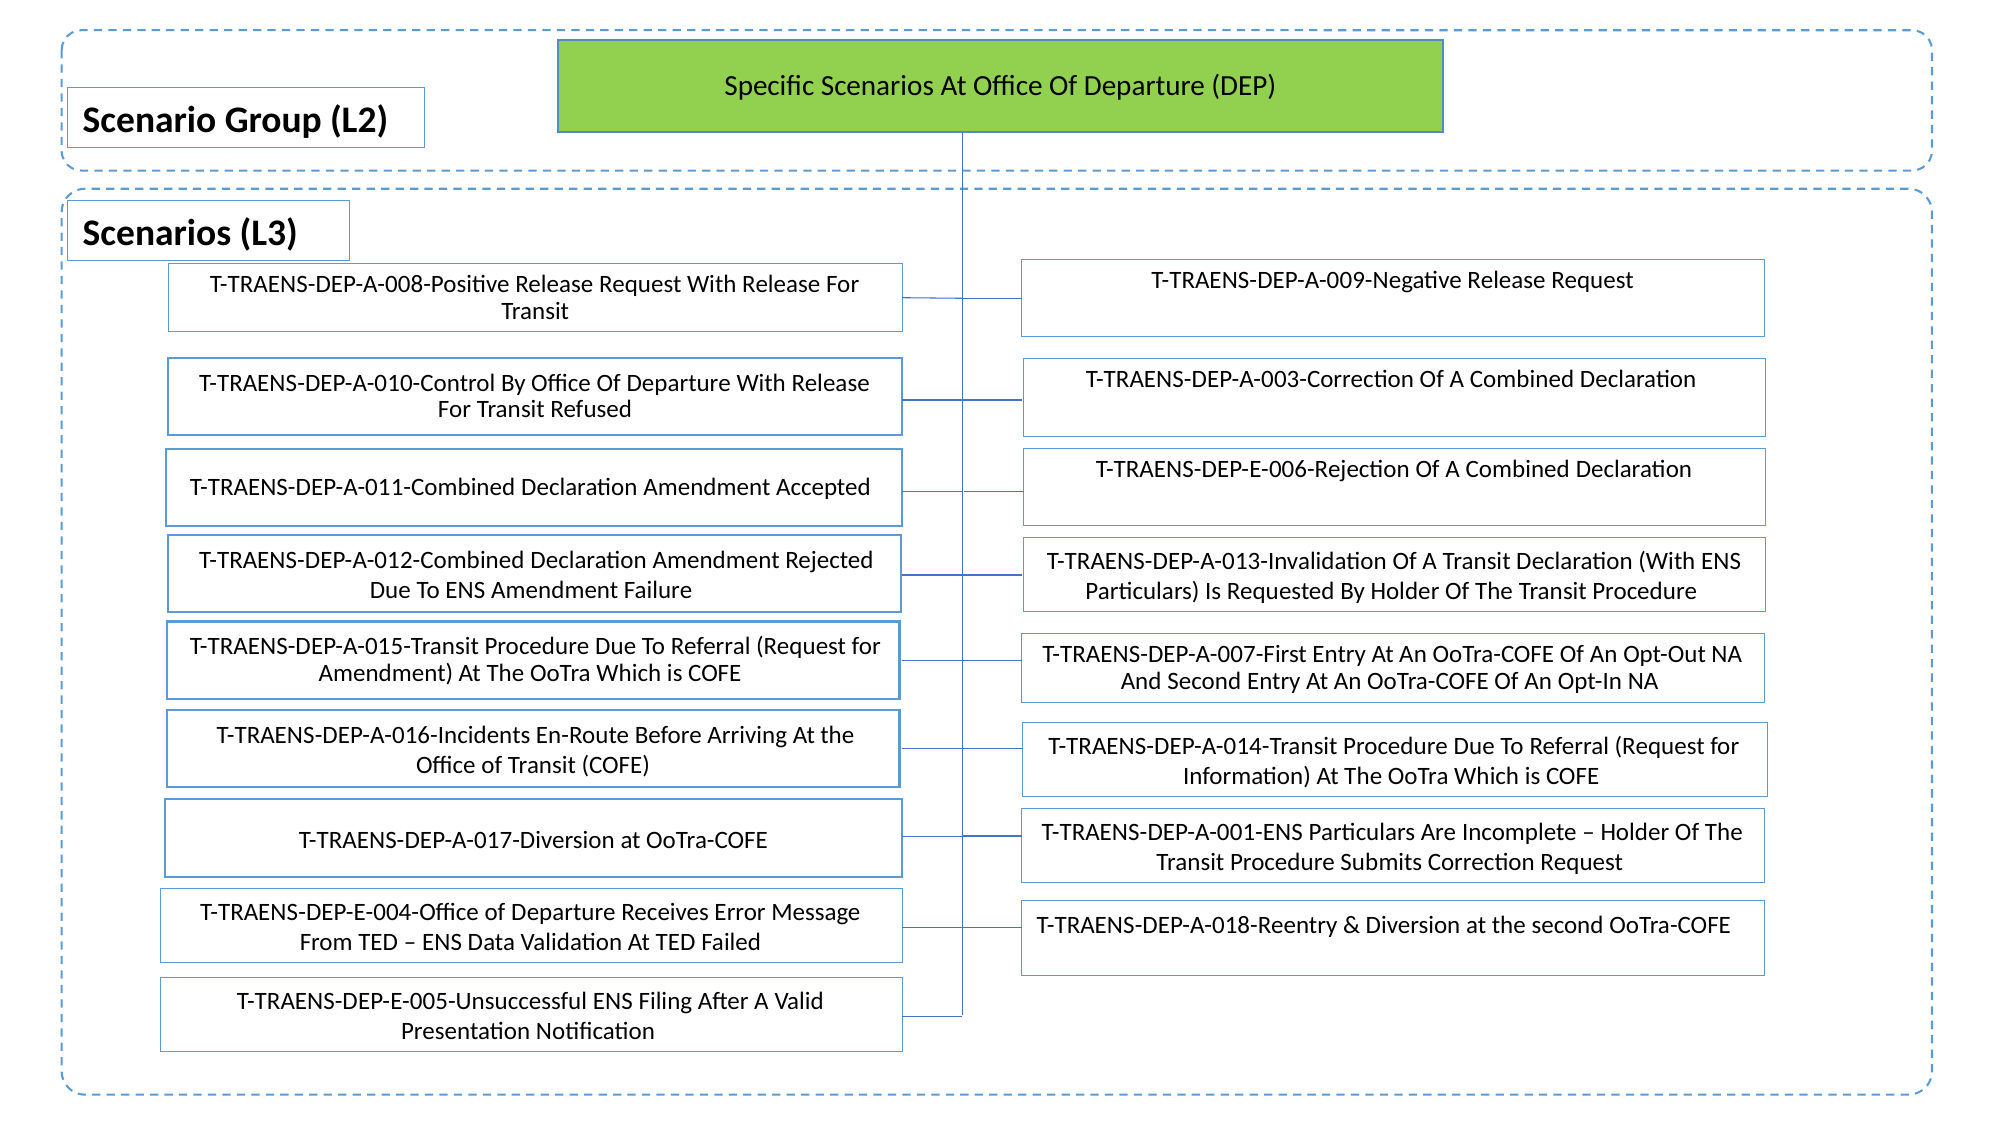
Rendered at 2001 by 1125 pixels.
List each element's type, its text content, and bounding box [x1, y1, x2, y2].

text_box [558, 40, 1443, 133]
text_box T-TRAENS-DEP-A-001-ENS Particulars Are Incomplete – Holder Of The Transit Procedure Submits Correction Request [1021, 808, 1765, 883]
text_box T-TRAENS-DEP-A-009-Negative Release Request [1021, 259, 1765, 337]
text_box T-TRAENS-DEP-A-013-Invalidation Of A Transit Declaration (With ENS Particulars) Is Requested By Holder Of The Transit Procedure [1023, 537, 1766, 612]
text_box T-TRAENS-DEP-A-018-Reentry & Diversion at the second OoTra-COFE [1021, 900, 1765, 976]
text_box T-TRAENS-DEP-E-004-Office of Departure Receives Error Message From TED – ENS Data Validation At TED Failed [160, 888, 903, 963]
text_box T-TRAENS-DEP-E-005-Unsuccessful ENS Filing After A Valid Presentation Notification [160, 977, 903, 1052]
text_box Scenarios (L3) [67, 200, 350, 261]
text_box T-TRAENS-DEP-A-016-Incidents En-Route Before Arriving At the Office of Transit (COFE) [166, 709, 901, 788]
text_box Scenario Group (L2) [67, 87, 425, 148]
text_box [60, 187, 1934, 1096]
text_box T-TRAENS-DEP-A-017-Diversion at OoTra-COFE [164, 798, 903, 878]
text_box T-TRAENS-DEP-A-011-Combined Declaration Amendment Accepted [165, 448, 903, 527]
text_box [60, 29, 1934, 172]
text_box T-TRAENS-DEP-A-012-Combined Declaration Amendment Rejected Due To ENS Amendment Failure [167, 534, 902, 613]
text_box T-TRAENS-DEP-E-006-Rejection Of A Combined Declaration [1023, 448, 1766, 526]
text_box T-TRAENS-DEP-A-007-First Entry At An OoTra-COFE Of An Opt-Out NA And Second Entry At An OoTra-COFE Of An Opt-In NA [1021, 633, 1765, 703]
text_box T-TRAENS-DEP-A-015-Transit Procedure Due To Referral (Request for Amendment) At The OoTra Which is COFE [166, 620, 901, 700]
text_box T-TRAENS-DEP-A-010-Control By Office Of Departure With Release For Transit Refused [167, 357, 903, 436]
text_box T-TRAENS-DEP-A-014-Transit Procedure Due To Referral (Request for Information) At The OoTra Which is COFE [1022, 722, 1768, 797]
text_box T-TRAENS-DEP-A-003-Correction Of A Combined Declaration [1023, 358, 1766, 437]
text_box T-TRAENS-DEP-A-008-Positive Release Request With Release For Transit [168, 263, 903, 332]
